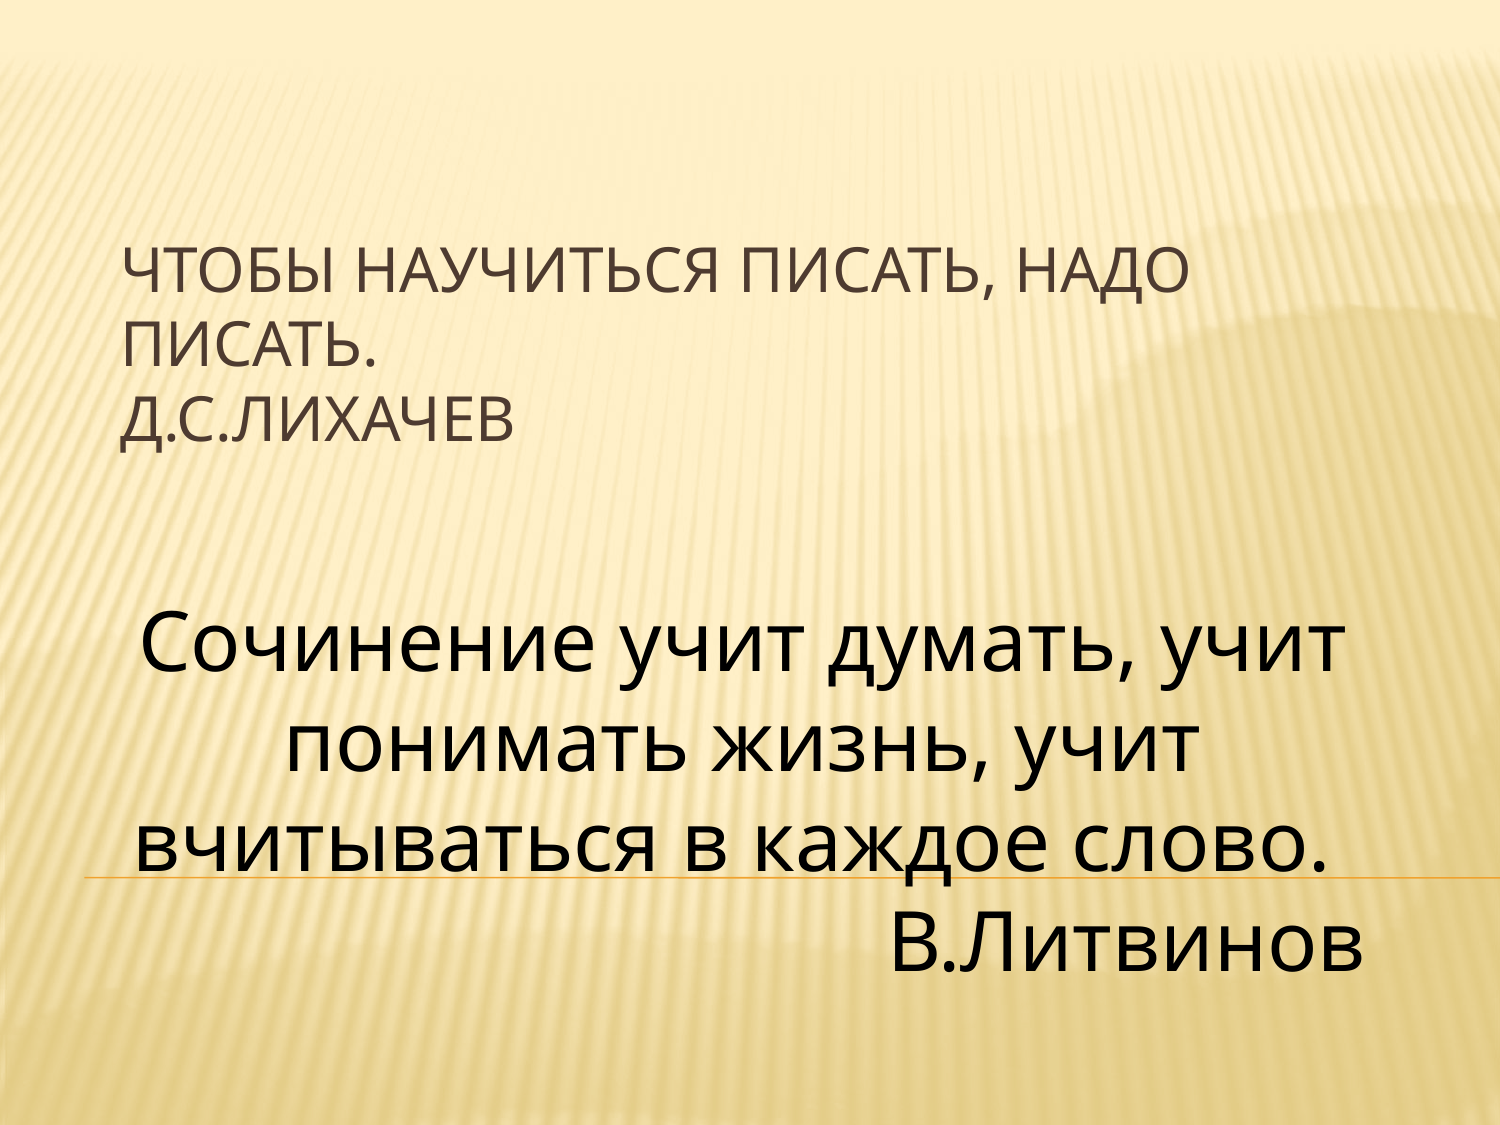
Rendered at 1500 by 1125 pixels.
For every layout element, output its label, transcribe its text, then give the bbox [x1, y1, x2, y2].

title Чтобы научиться писать, надо писать. Д.С.Лихачев [105, 222, 1381, 464]
text_box Сочинение учит думать, учит понимать жизнь, учит вчитываться в каждое слово. В.Литвинов [105, 667, 1381, 910]
